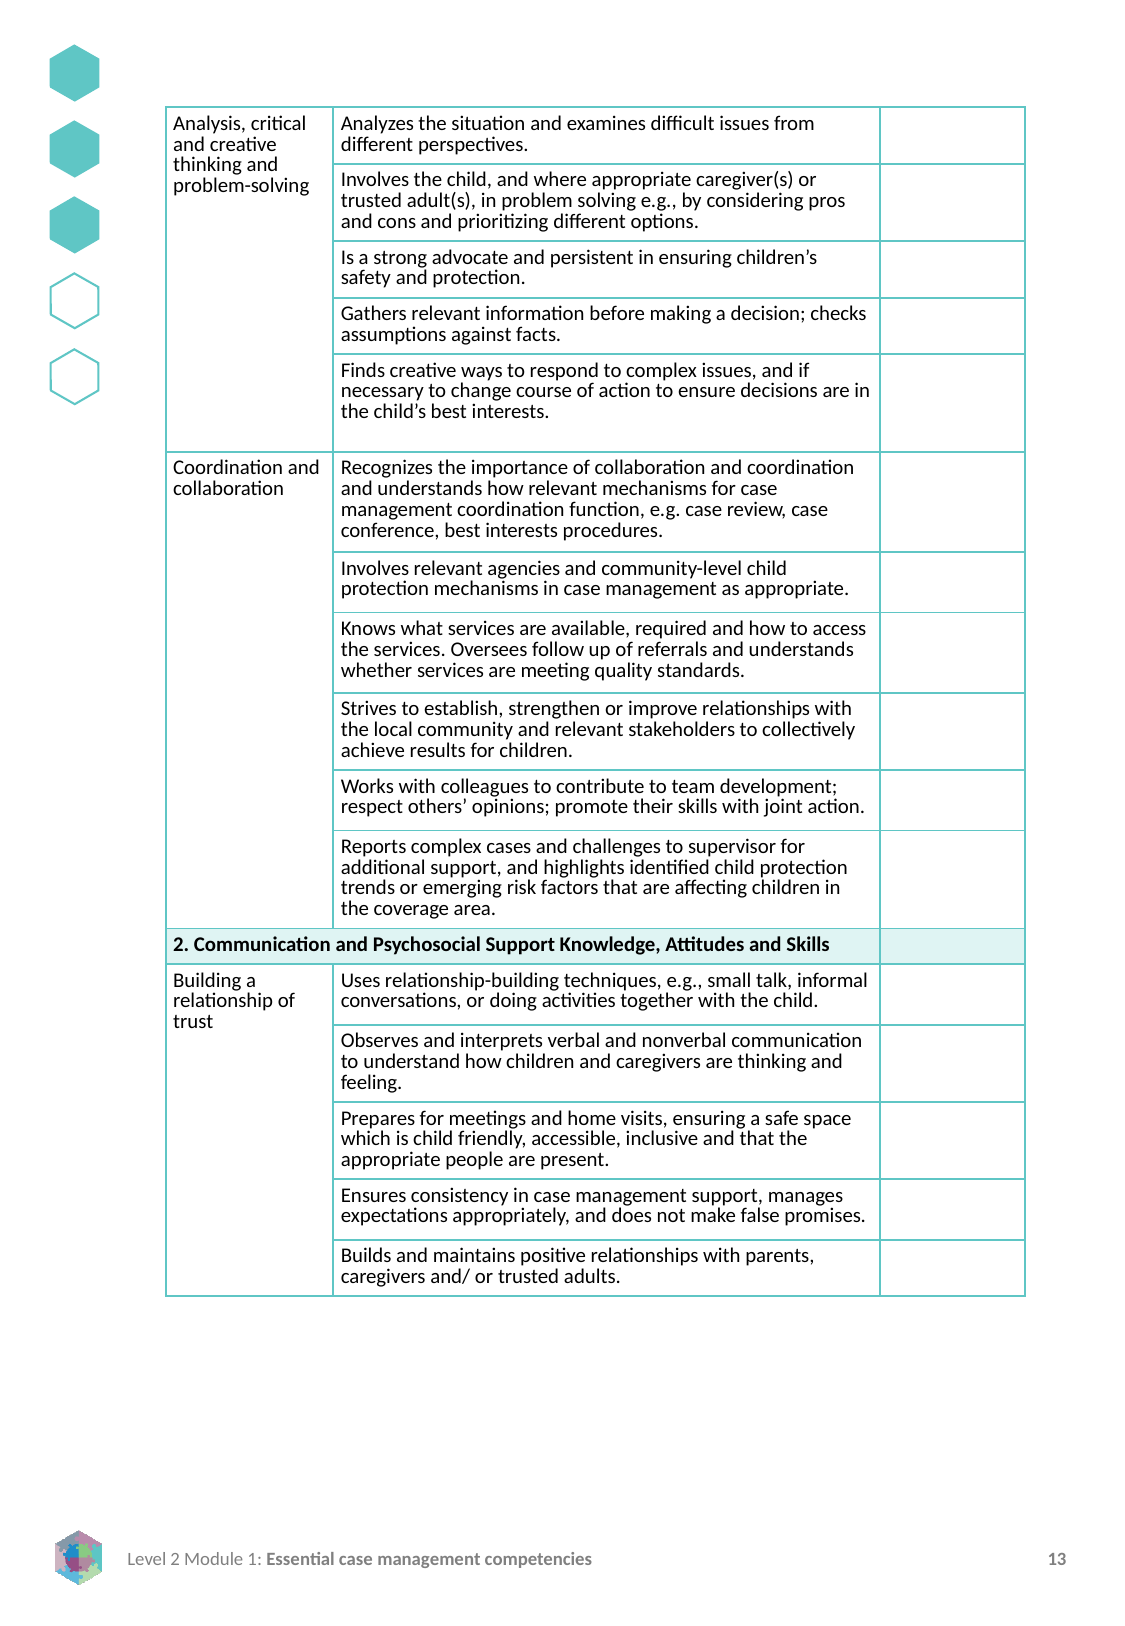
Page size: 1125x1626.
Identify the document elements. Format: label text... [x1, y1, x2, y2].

table_cell Observes and interprets verbal and nonverbal communication to understand how children and caregivers are thinking and feeling. [334, 1026, 879, 1101]
table_cell Strives to establish, strengthen or improve relationships with the local community and relevant stakeholders to collectively achieve results for children. [334, 694, 879, 769]
table_cell [881, 553, 1024, 612]
table_cell [881, 1103, 1024, 1178]
table_cell Coordination and collaboration [167, 453, 332, 928]
table_cell Works with colleagues to contribute to team development; respect others’ opinions; promote their skills with joint action. [334, 771, 879, 830]
table_cell Involves relevant agencies and community-level child protection mechanisms in case management as appropriate. [334, 553, 879, 612]
table_cell [881, 694, 1024, 769]
table_cell [881, 1241, 1024, 1295]
table_cell Knows what services are available, required and how to access the services. Oversees follow up of referrals and understands whether services are meeting quality standards. [334, 613, 879, 692]
table_cell [881, 165, 1024, 240]
text_box [49, 272, 100, 330]
table_cell Is a strong advocate and persistent in ensuring children’s safety and protection. [334, 242, 879, 297]
table_cell [881, 1180, 1024, 1239]
table_cell Prepares for meetings and home visits, ensuring a safe space which is child friendly, accessible, inclusive and that the appropriate people are present. [334, 1103, 879, 1178]
table_cell Finds creative ways to respond to complex issues, and if necessary to change course of action to ensure decisions are in the child’s best interests. [334, 355, 879, 451]
table_cell [881, 242, 1024, 297]
text_box [49, 44, 100, 102]
table_cell [881, 929, 1024, 963]
table_cell [881, 613, 1024, 692]
picture [55, 1530, 102, 1585]
table_cell [881, 355, 1024, 451]
table_cell [881, 771, 1024, 830]
table_header Analysis, critical and creative thinking and problem-solving [167, 108, 332, 451]
table_cell Reports complex cases and challenges to supervisor for additional support, and highlights identified child protection trends or emerging risk factors that are affecting children in the coverage area. [334, 831, 879, 928]
table_cell [881, 831, 1024, 928]
table_cell [881, 1026, 1024, 1101]
table_cell Uses relationship-building techniques, e.g., small talk, informal conversations, or doing activities together with the child. [334, 965, 879, 1024]
table_cell Gathers relevant information before making a decision; checks assumptions against facts. [334, 299, 879, 353]
table_cell Recognizes the importance of collaboration and coordination and understands how relevant mechanisms for case management coordination function, e.g. case review, case conference, best interests procedures. [334, 453, 879, 551]
text_box [49, 120, 100, 178]
table_cell [881, 965, 1024, 1024]
table_cell [881, 453, 1024, 551]
table_cell Builds and maintains positive relationships with parents, caregivers and/ or trusted adults. [334, 1241, 879, 1295]
table_cell Ensures consistency in case management support, manages expectations appropriately, and does not make false promises. [334, 1180, 879, 1239]
table_cell [881, 299, 1024, 353]
text_box [49, 348, 100, 406]
table_header Analyzes the situation and examines difficult issues from different perspectives. [334, 108, 879, 163]
table_cell Involves the child, and where appropriate caregiver(s) or trusted adult(s), in problem solving e.g., by considering pros and cons and prioritizing different options. [334, 165, 879, 240]
table_header [881, 108, 1024, 163]
table_cell Building a relationship of trust [167, 965, 332, 1295]
text_box [49, 196, 100, 254]
table_cell 2. Communication and Psychosocial Support Knowledge, Attitudes and Skills [167, 929, 879, 963]
